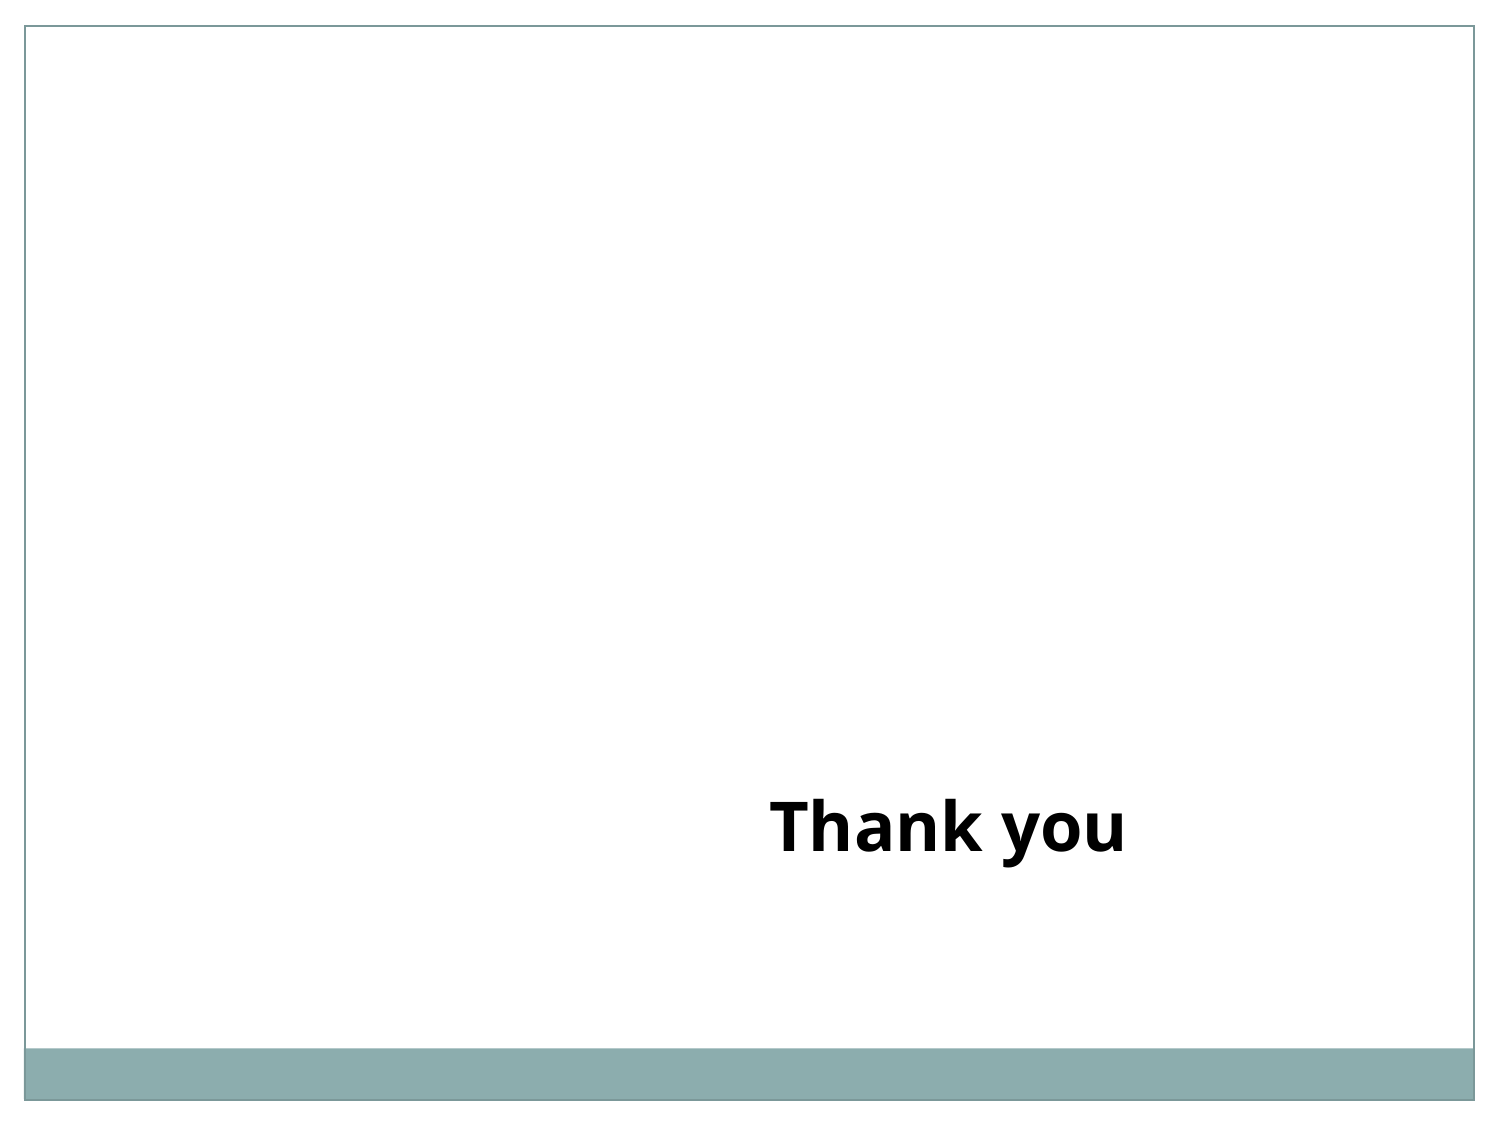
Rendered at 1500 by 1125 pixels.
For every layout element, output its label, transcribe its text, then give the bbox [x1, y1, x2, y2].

text_box Thank you [679, 775, 1236, 873]
